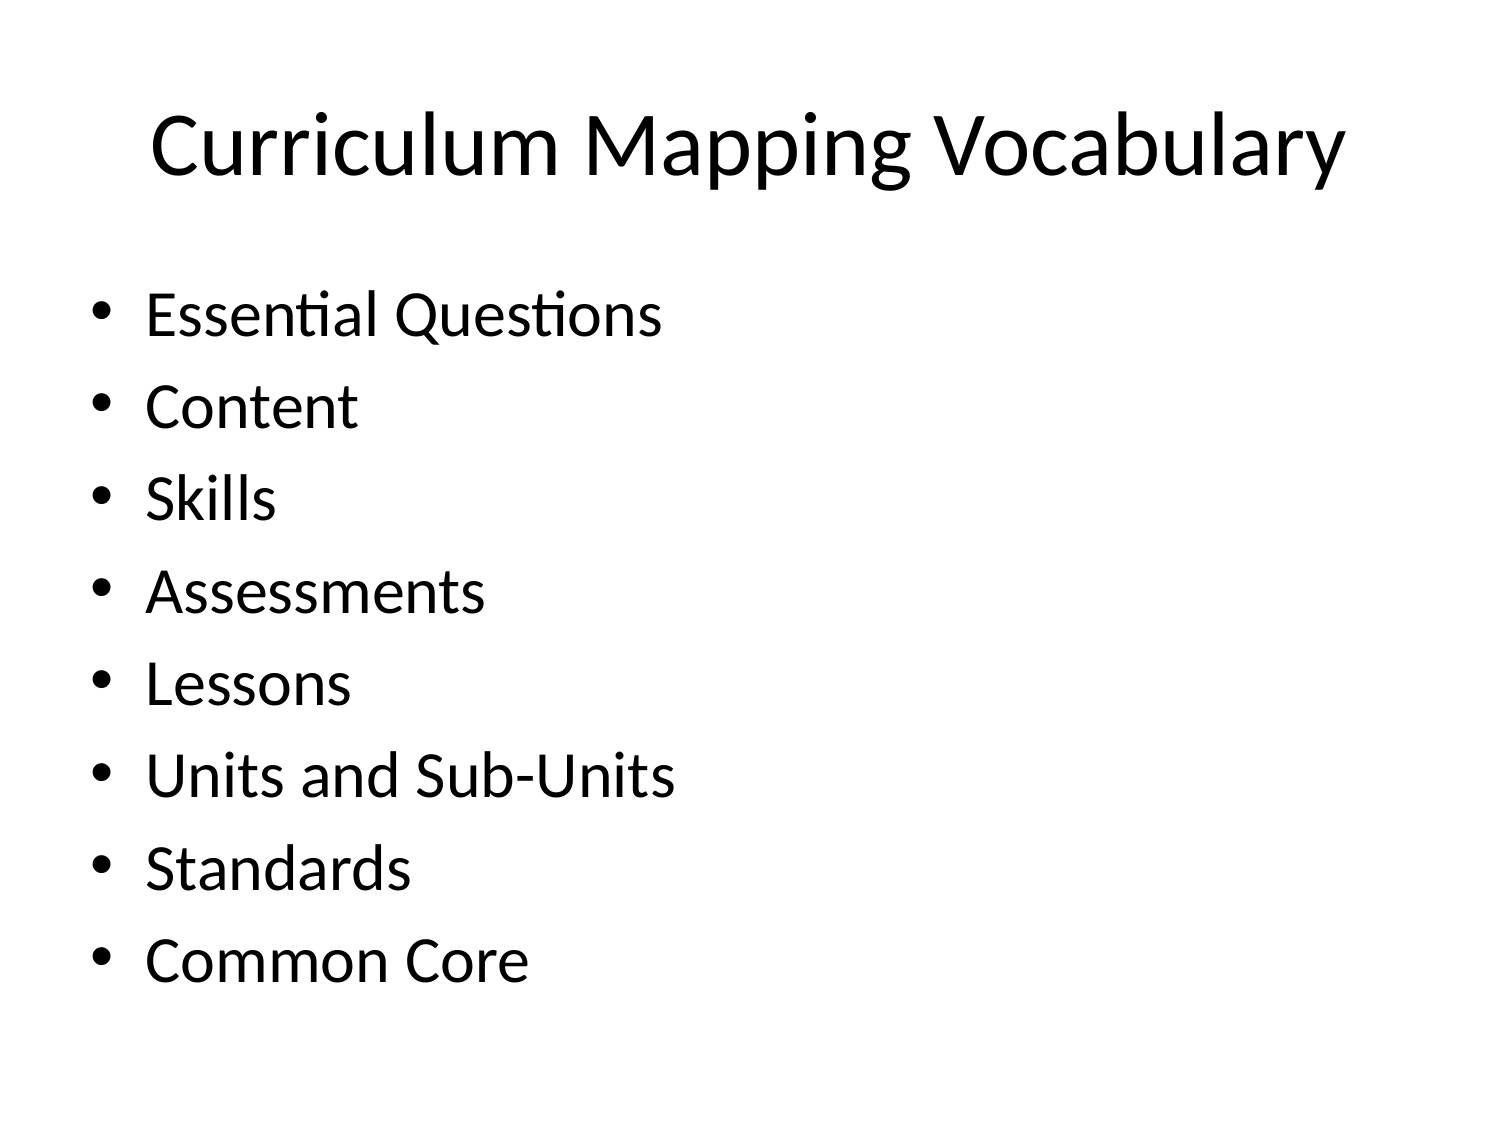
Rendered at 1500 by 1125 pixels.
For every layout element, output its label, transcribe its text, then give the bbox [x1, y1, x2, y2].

title Curriculum Mapping Vocabulary [75, 45, 1425, 233]
list Essential Questions Content Skills Assessments Lessons Units and Sub-Units Standards Common Core [75, 262, 1425, 1005]
